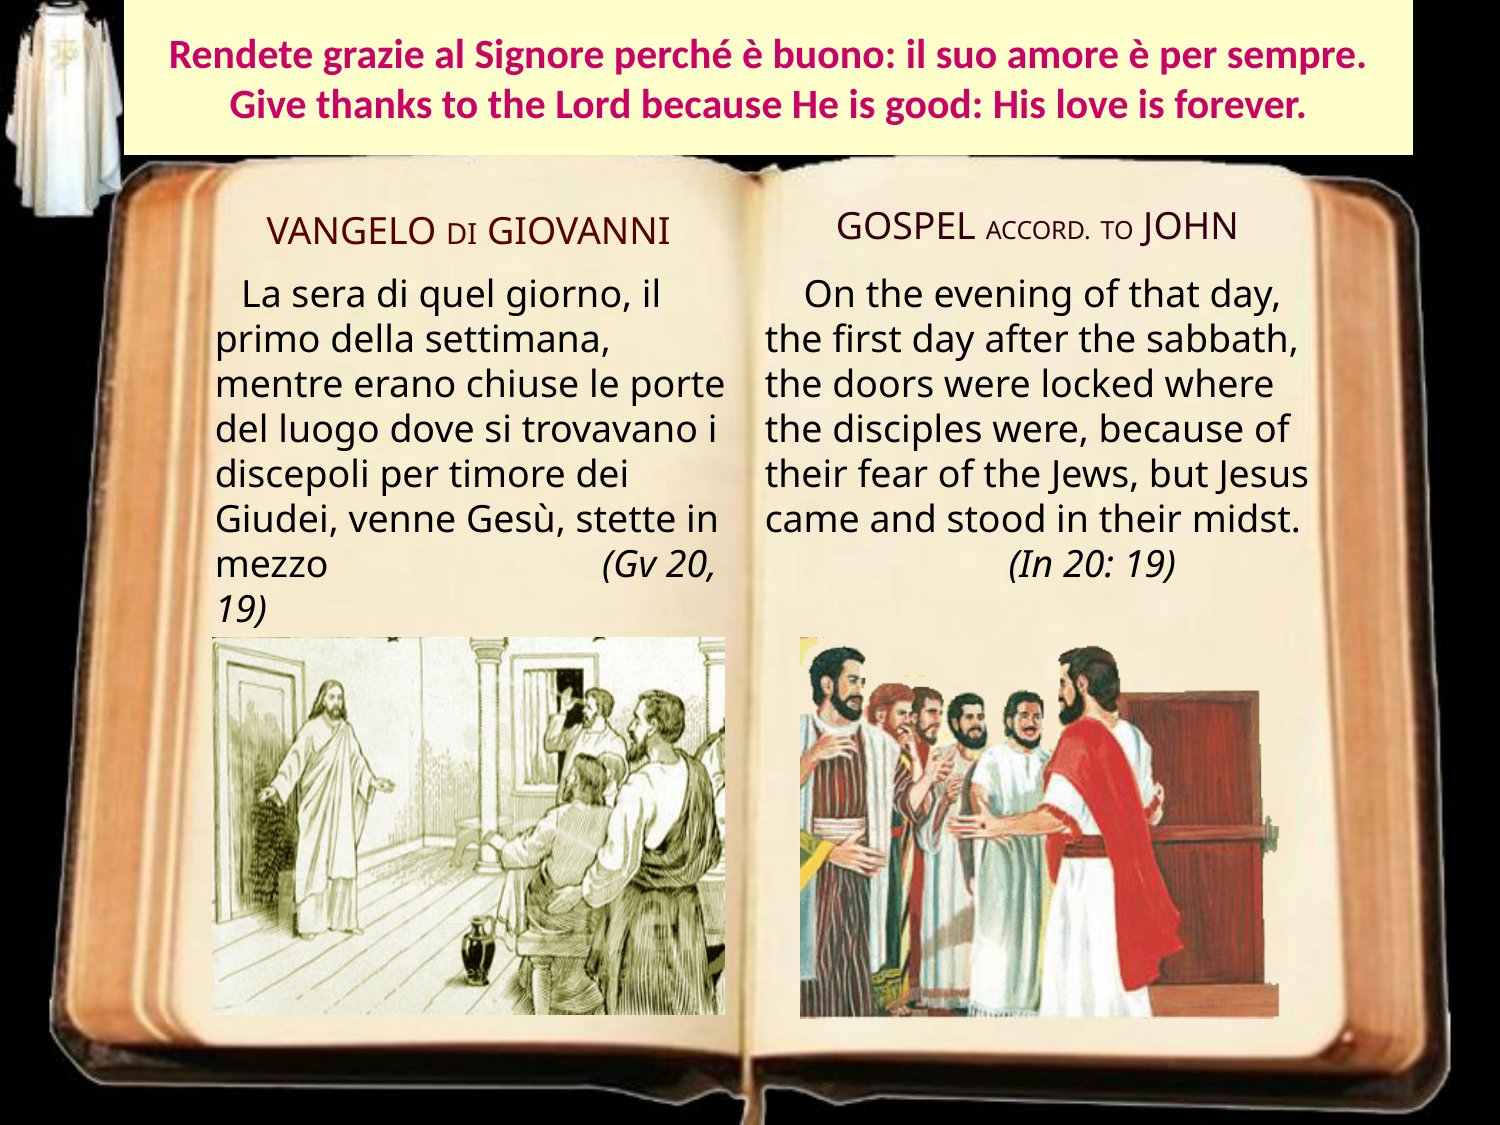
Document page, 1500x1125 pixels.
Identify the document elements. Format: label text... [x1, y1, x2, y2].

text_box La sera di quel giorno, il primo della settimana, mentre erano chiuse le porte del luogo dove si trovavano i discepoli per timore dei Giudei, venne Gesù, stette in mezzo (Gv 20, 19) [200, 262, 763, 638]
text_box VANGELO DI GIOVANNI [199, 199, 738, 260]
text_box Rendete grazie al Signore perché è buono: il suo amore è per sempre. Give thanks to the Lord because He is good: His love is forever. [124, 0, 1413, 155]
picture [0, 0, 1500, 1125]
title GOSPEL ACCORD. TO JOHN [738, 200, 1363, 250]
text_box On the evening of that day, the first day after the sabbath, the doors were locked where the disciples were, because of their fear of the Jews, but Jesus came and stood in their midst. (In 20: 19) [750, 262, 1325, 593]
